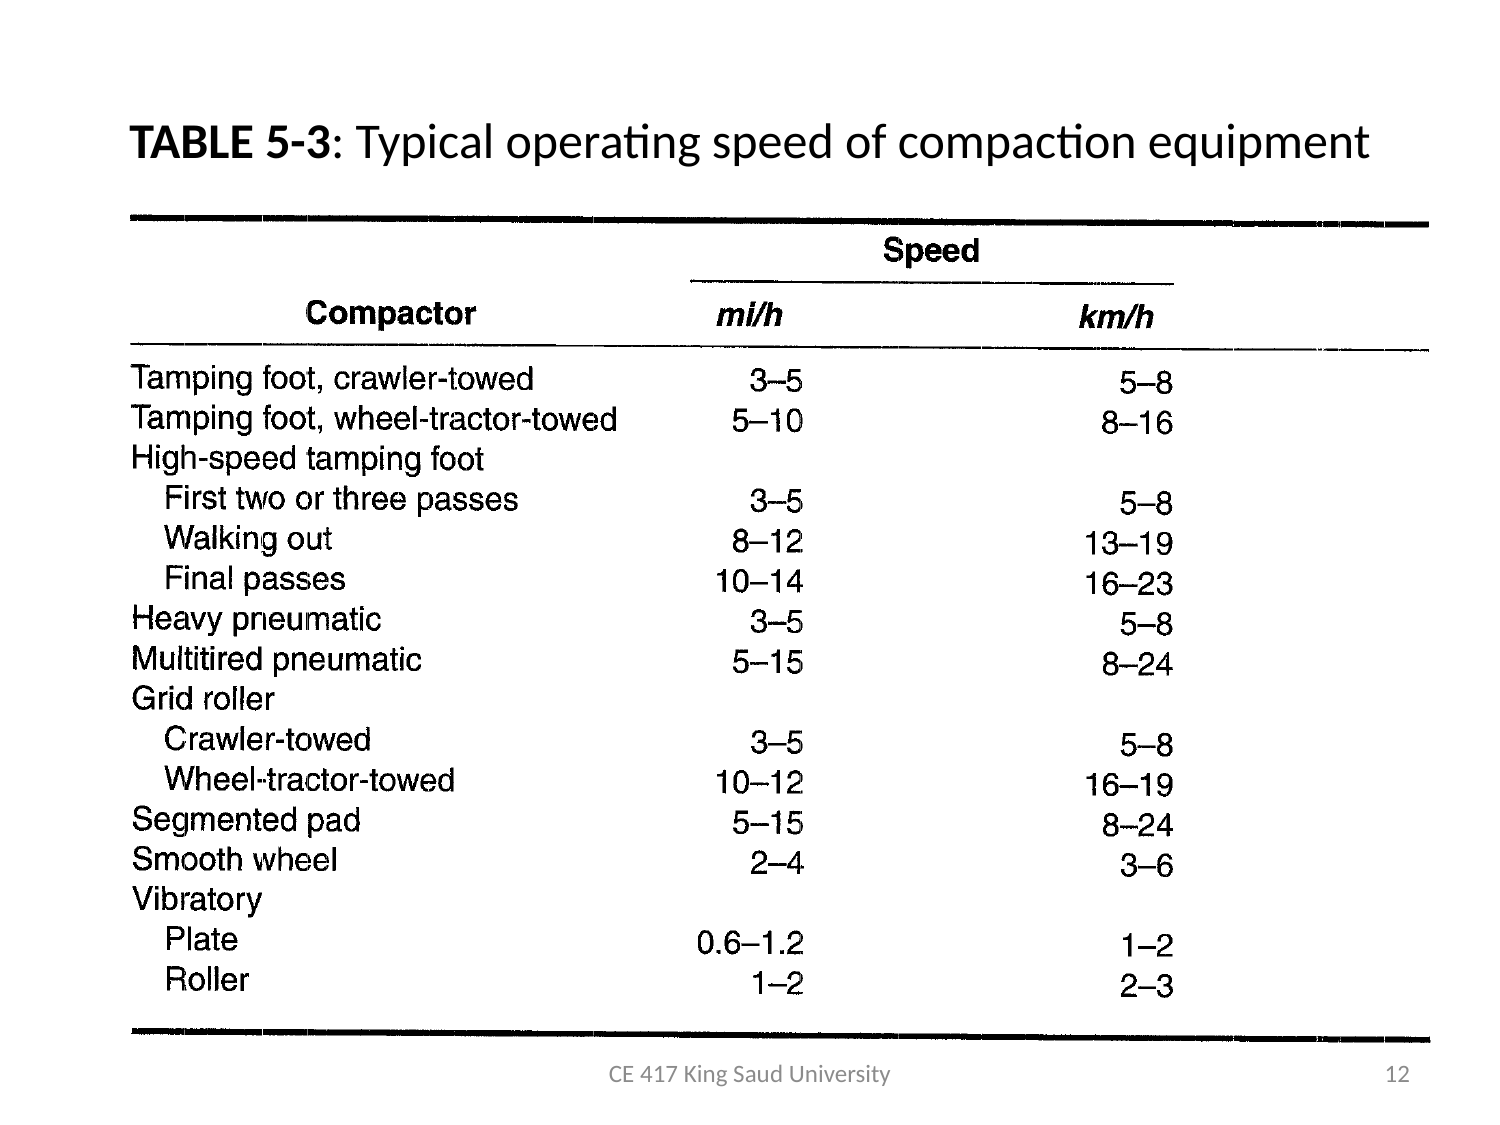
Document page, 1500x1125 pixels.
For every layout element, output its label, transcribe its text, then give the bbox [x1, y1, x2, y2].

picture [124, 212, 1434, 1051]
title TABLE 5-3: Typical operating speed of compaction equipment [75, 45, 1425, 233]
footer CE 417 King Saud University [512, 1059, 988, 1103]
slide_number 12 [1074, 1059, 1425, 1103]
